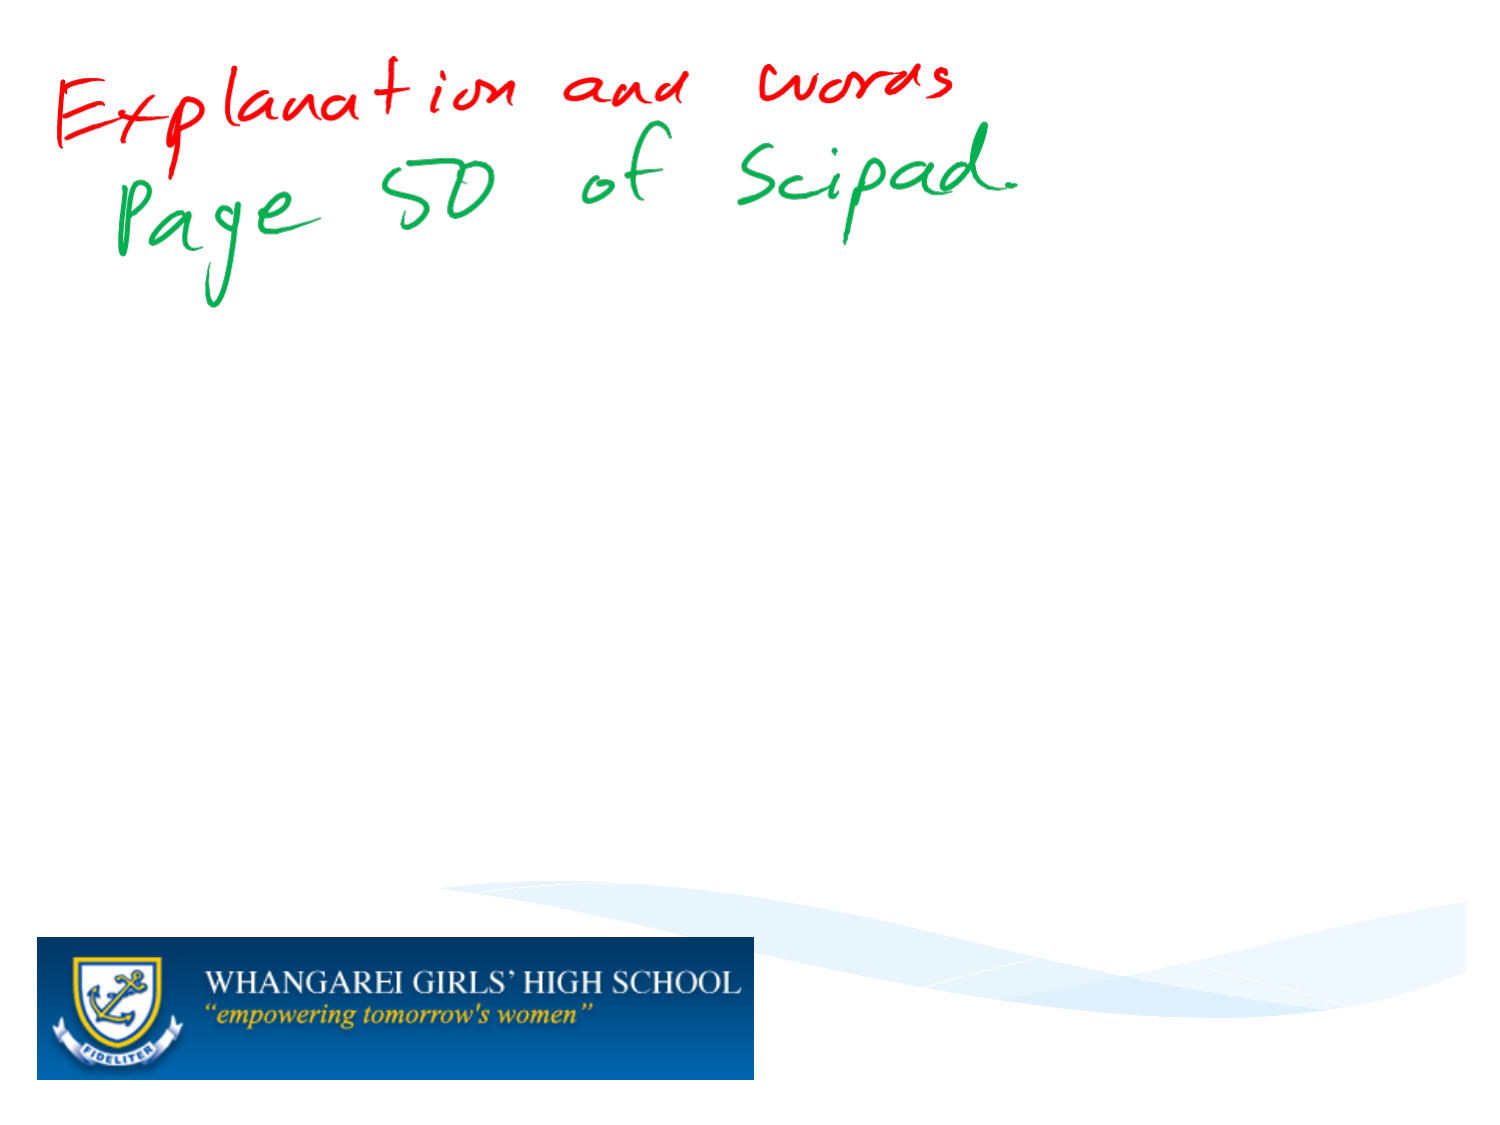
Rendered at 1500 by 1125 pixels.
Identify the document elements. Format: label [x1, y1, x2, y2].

picture [49, 49, 1024, 314]
picture [37, 937, 754, 1080]
